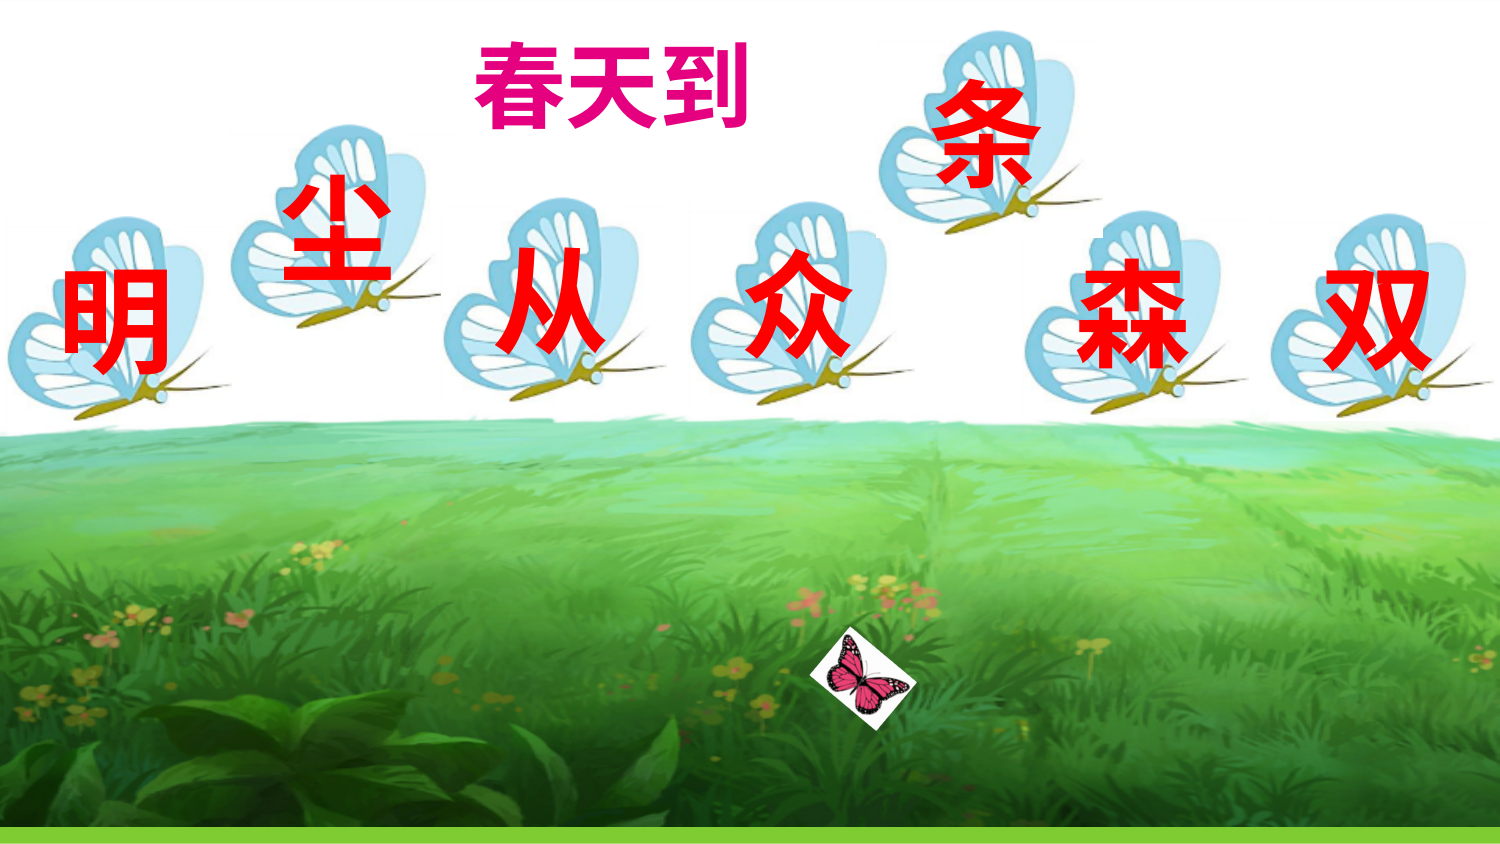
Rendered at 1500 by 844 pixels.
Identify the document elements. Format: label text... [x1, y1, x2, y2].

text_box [688, 200, 915, 409]
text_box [1268, 212, 1494, 421]
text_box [0, 827, 1500, 844]
picture [0, 0, 1500, 827]
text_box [440, 196, 667, 405]
text_box 春天到 [443, 21, 782, 146]
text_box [876, 29, 1103, 238]
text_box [5, 215, 232, 424]
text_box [1022, 209, 1249, 418]
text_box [227, 123, 454, 332]
